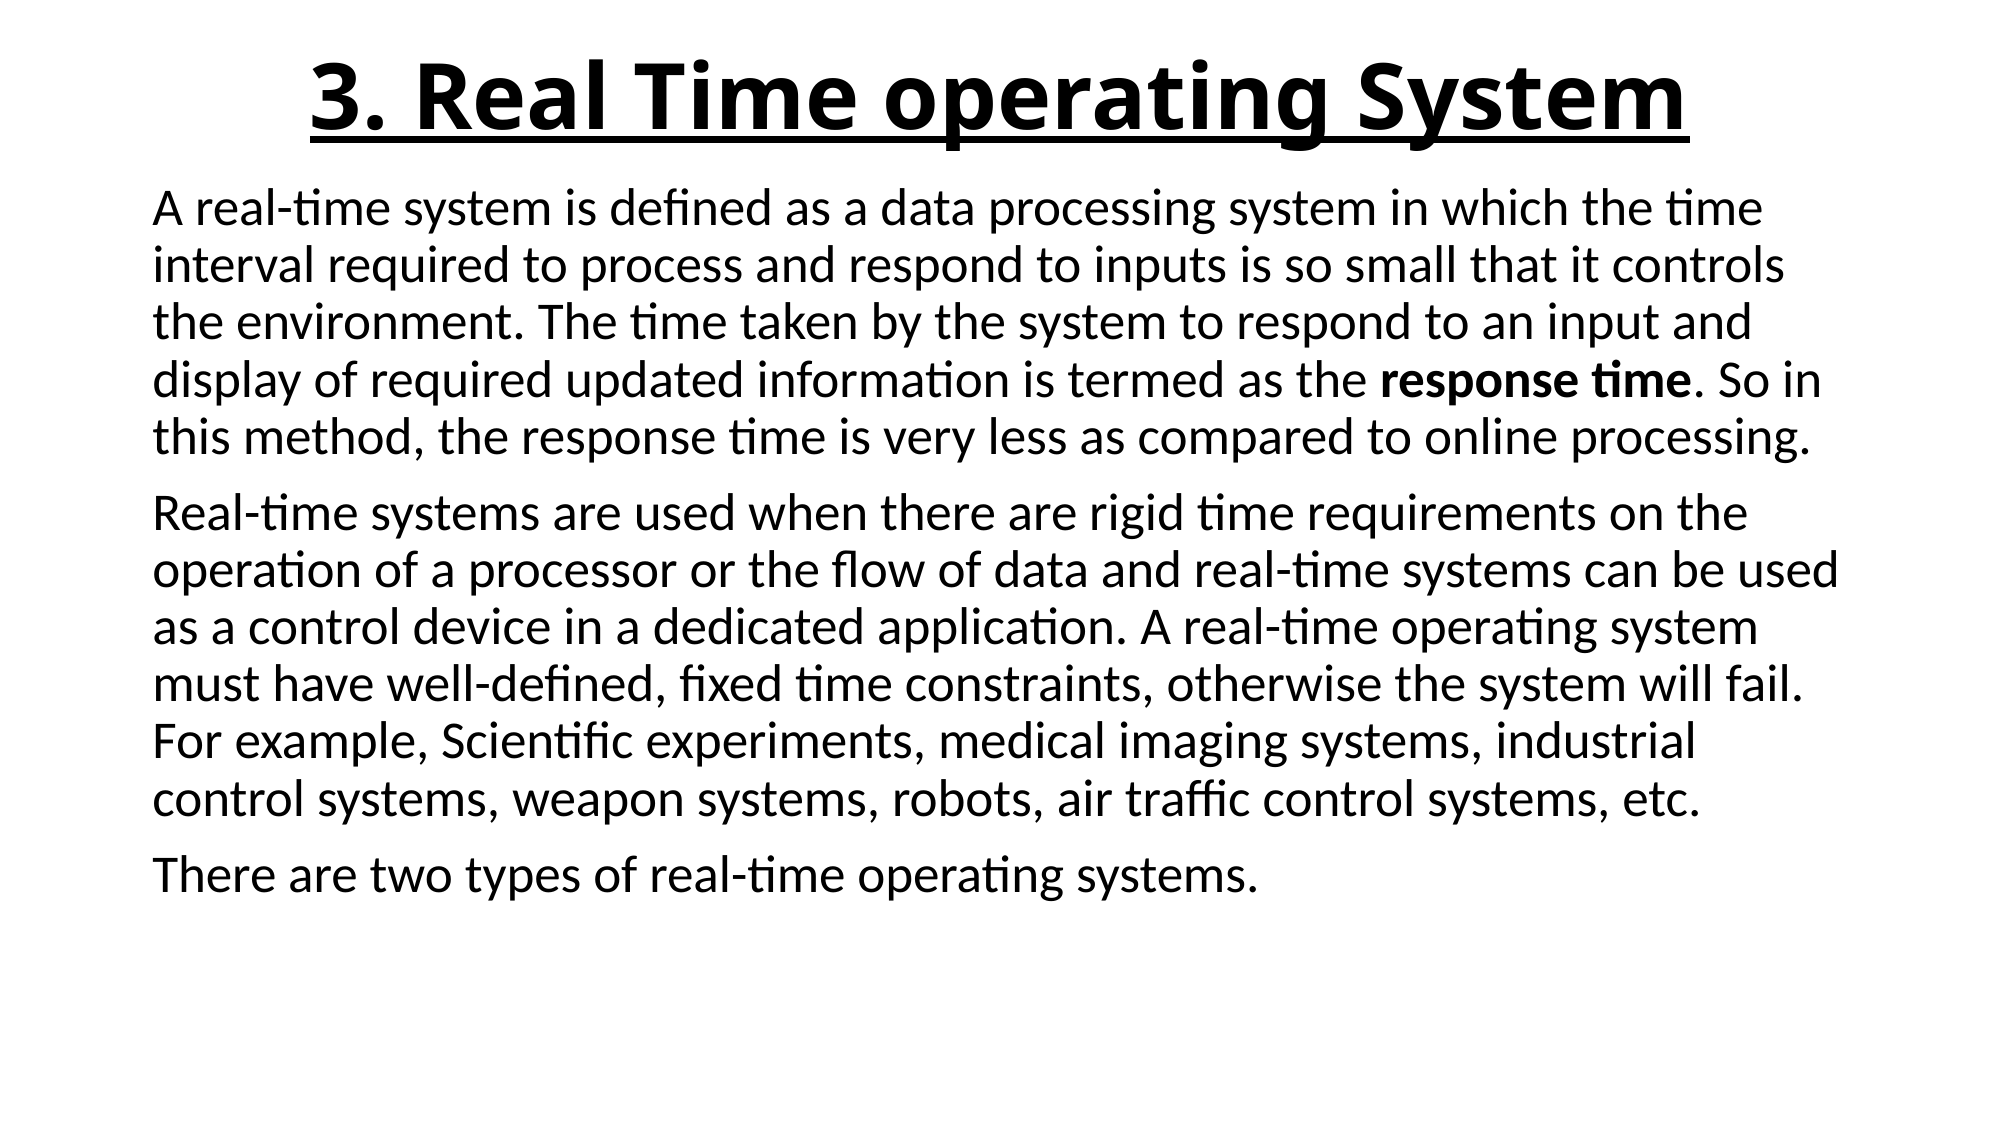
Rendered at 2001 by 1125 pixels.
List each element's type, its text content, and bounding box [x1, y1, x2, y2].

title 3. Real Time operating System [137, 26, 1863, 172]
list A real-time system is defined as a data processing system in which the time interval required to process and respond to inputs is so small that it controls the environment. The time taken by the system to respond to an input and display of required updated information is termed as the response time. So in this method, the response time is very less as compared to online processing. Real-time systems are used when there are rigid time requirements on the operation of a processor or the flow of data and real-time systems can be used as a control device in a dedicated application. A real-time operating system must have well-defined, fixed time constraints, otherwise the system will fail. For example, Scientific experiments, medical imaging systems, industrial control systems, weapon systems, robots, air traffic control systems, etc. There are two types of real-time operating systems. [137, 172, 1863, 1014]
